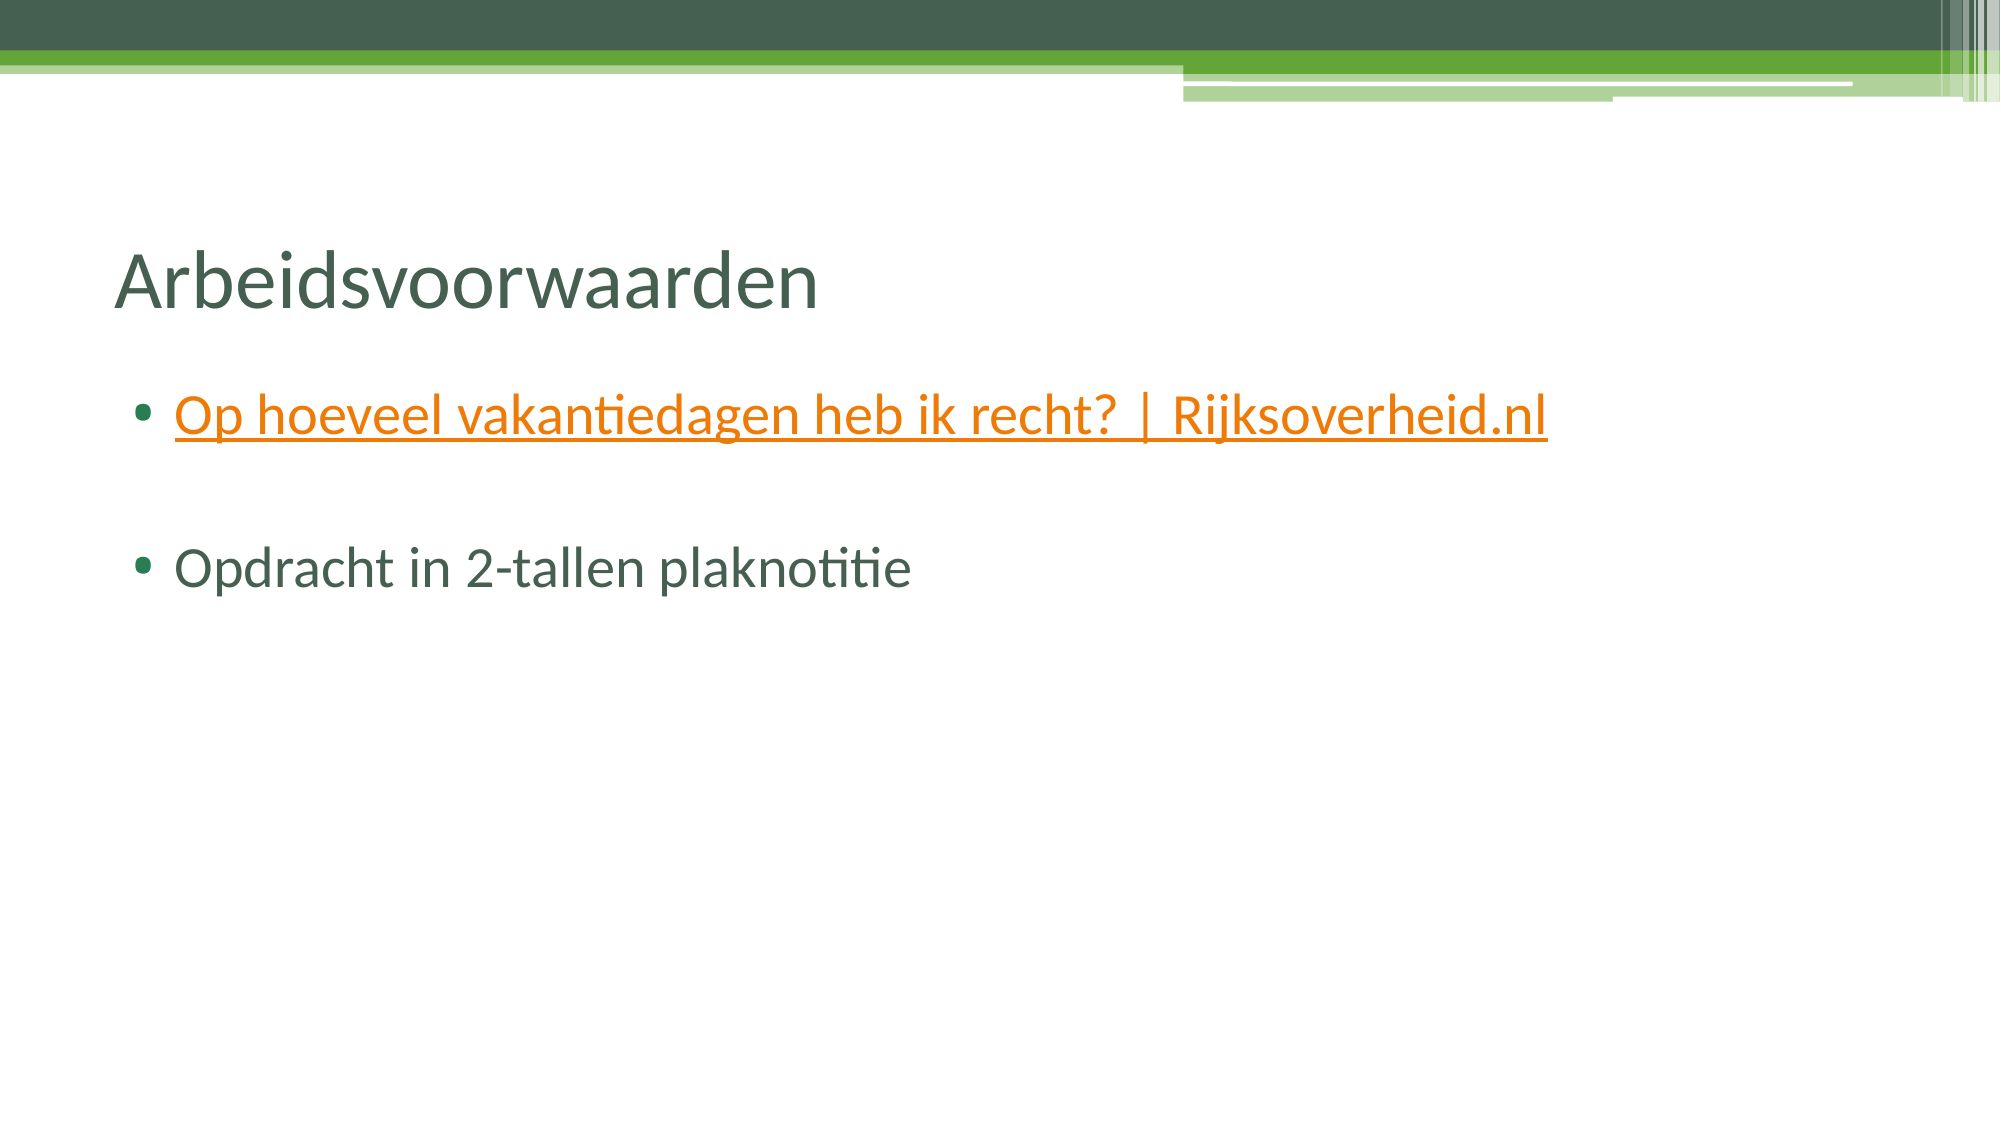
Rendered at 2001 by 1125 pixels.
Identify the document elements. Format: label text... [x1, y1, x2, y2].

title Arbeidsvoorwaarden [99, 187, 1900, 363]
list Op hoeveel vakantiedagen heb ik recht? | Rijksoverheid.nl Opdracht in 2-tallen plaknotitie [99, 368, 1900, 1079]
